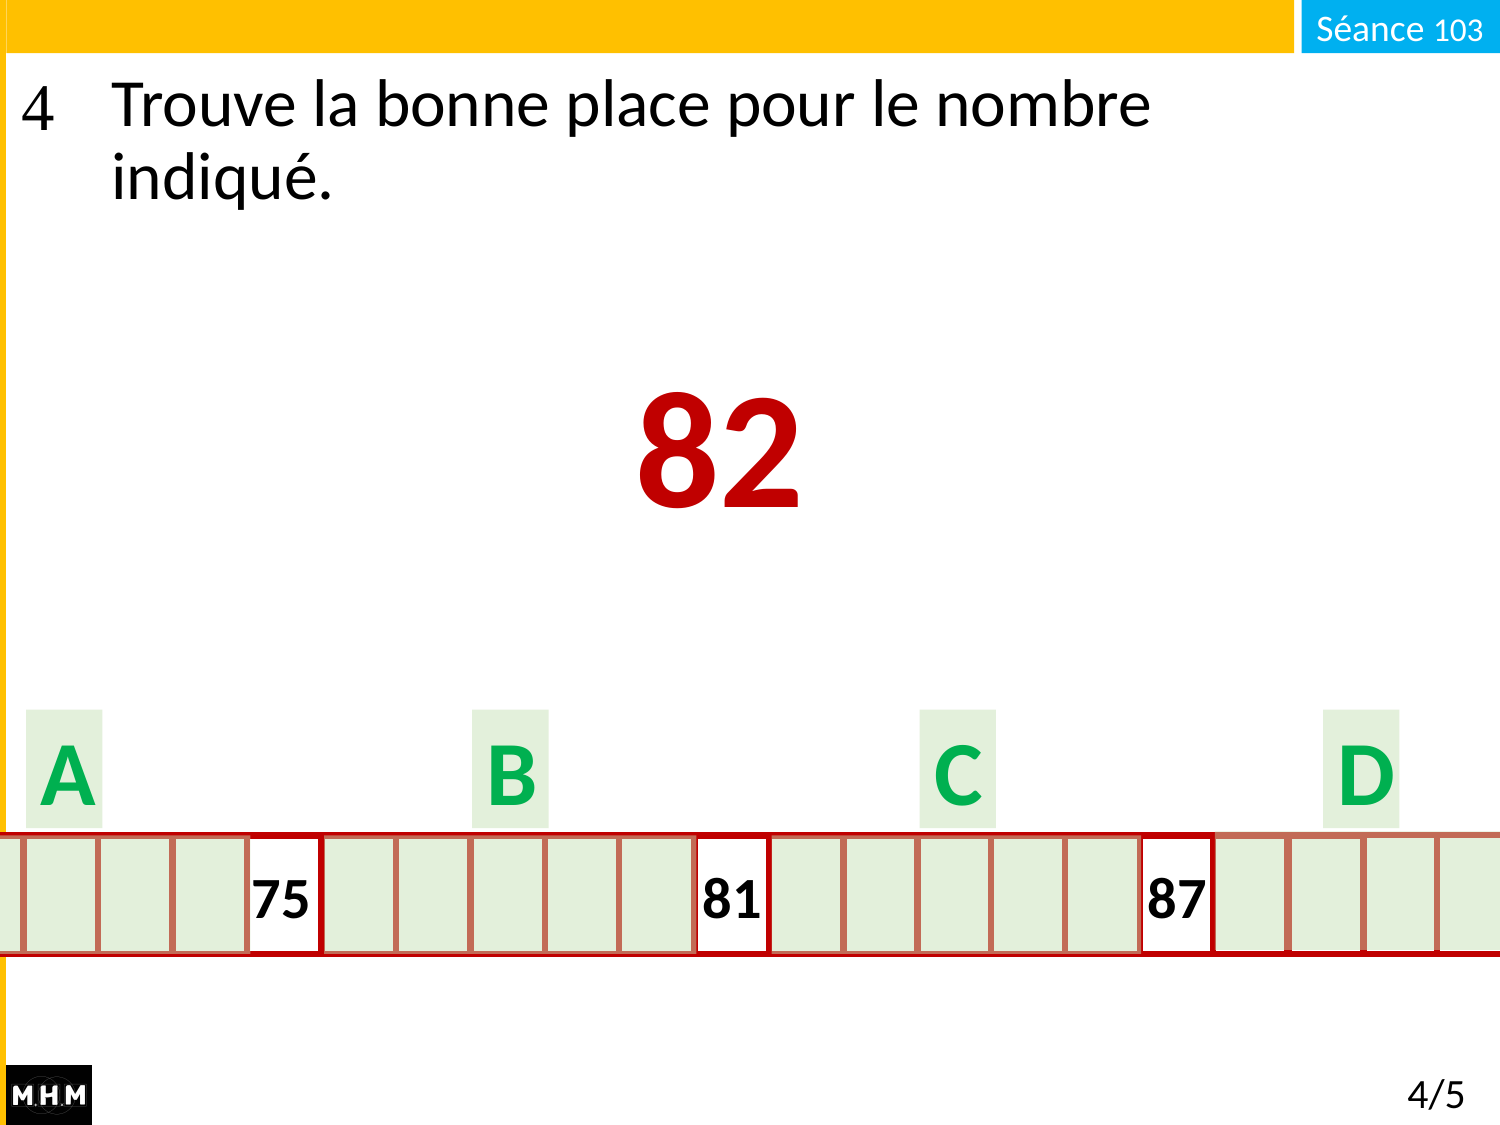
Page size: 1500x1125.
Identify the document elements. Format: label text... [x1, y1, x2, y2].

text_box 11 [1437, 951, 1500, 955]
text_box 82 [610, 333, 829, 549]
picture [6, 1065, 92, 1125]
list 4/5 [1373, 1064, 1500, 1125]
text_box D [1322, 709, 1400, 829]
title Trouve la bonne place pour le nombre indiqué. [96, 60, 1391, 223]
text_box C [919, 709, 997, 829]
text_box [0, 835, 1437, 955]
text_box A [25, 709, 103, 829]
text_box [1214, 830, 1500, 951]
text_box B [471, 709, 550, 829]
